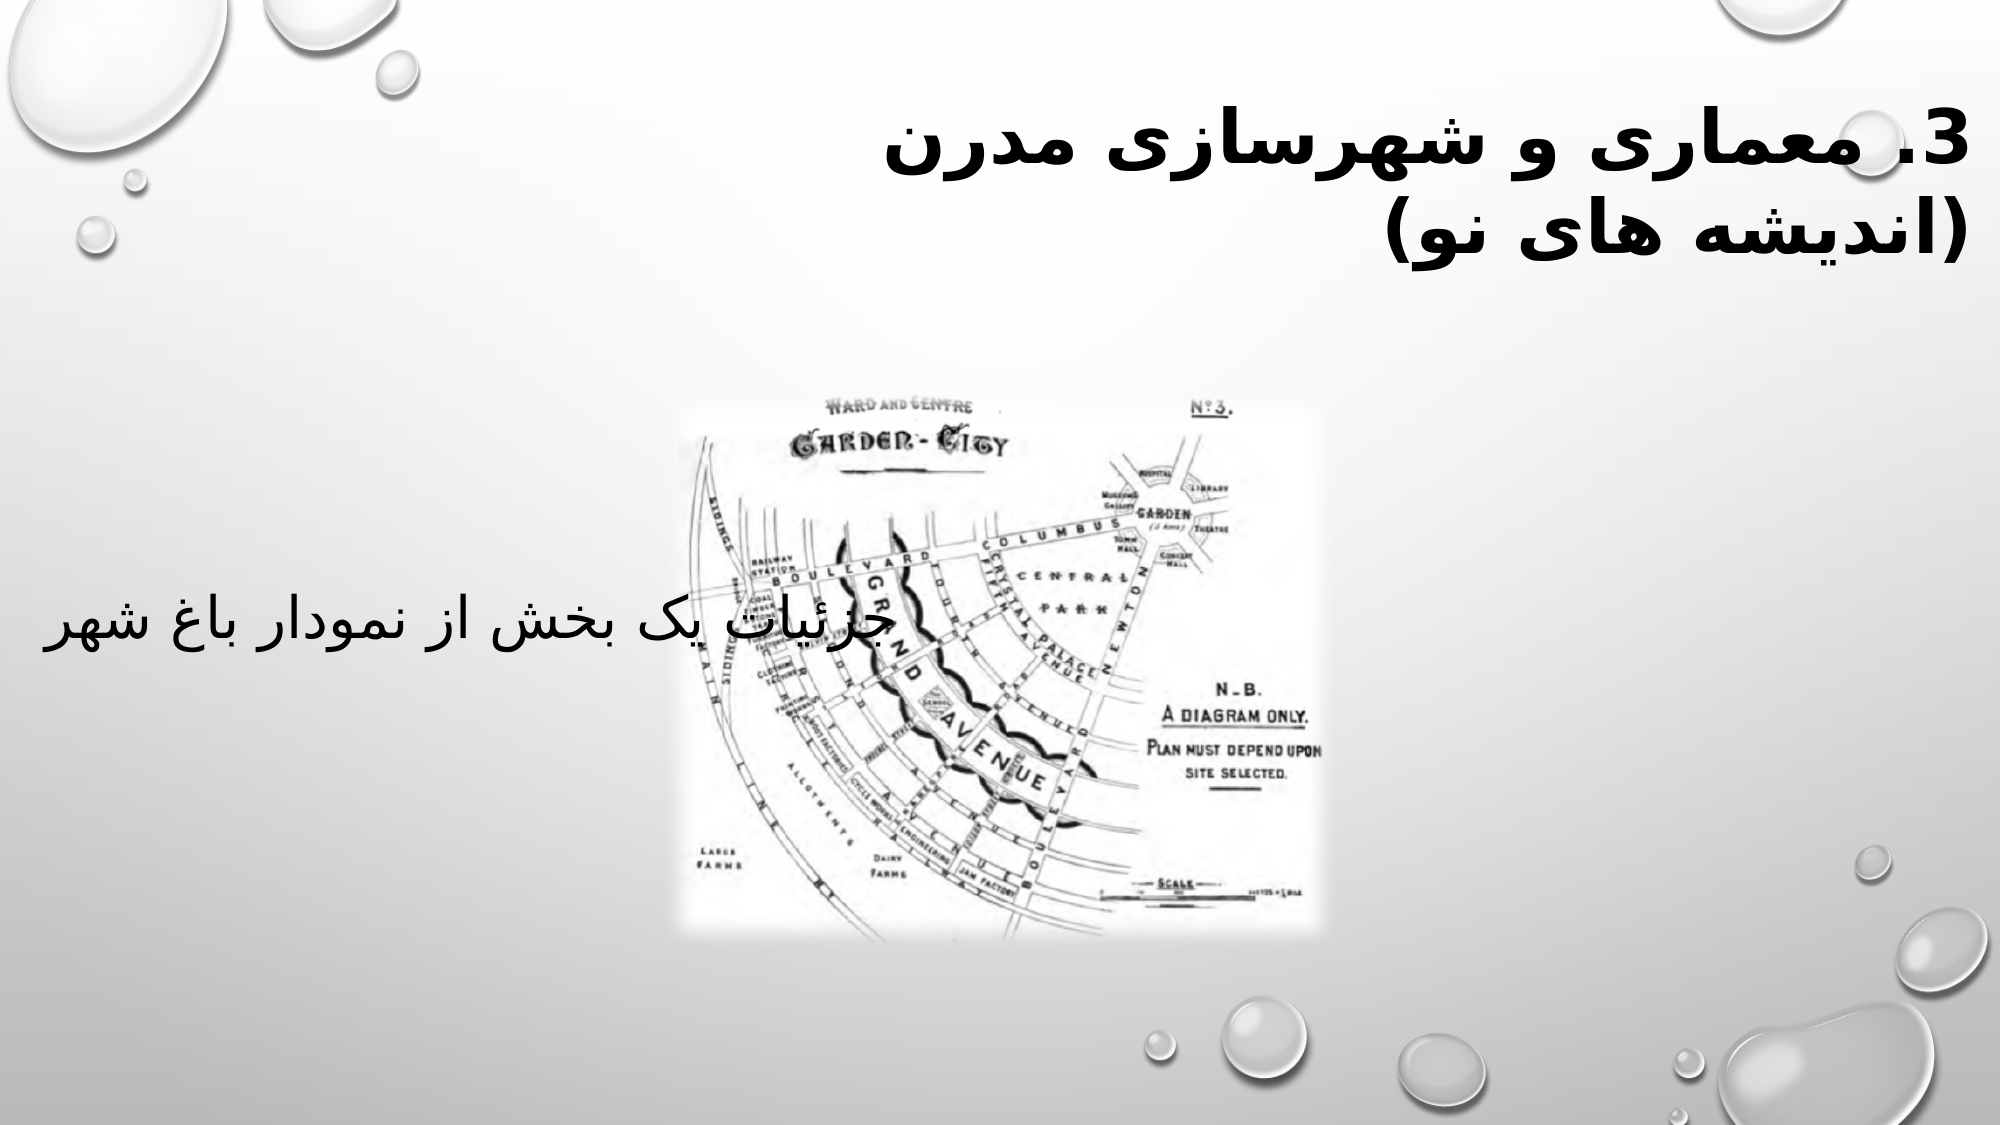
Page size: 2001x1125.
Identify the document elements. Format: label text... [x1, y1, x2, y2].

picture [0, 0, 2000, 1125]
text_box 3. معماری و شهرسازی مدرن (اندیشه های نو) [717, 80, 1989, 276]
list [661, 387, 1339, 951]
text_box جزئیات یک بخش از نمودار باغ شهر [16, 247, 927, 1056]
